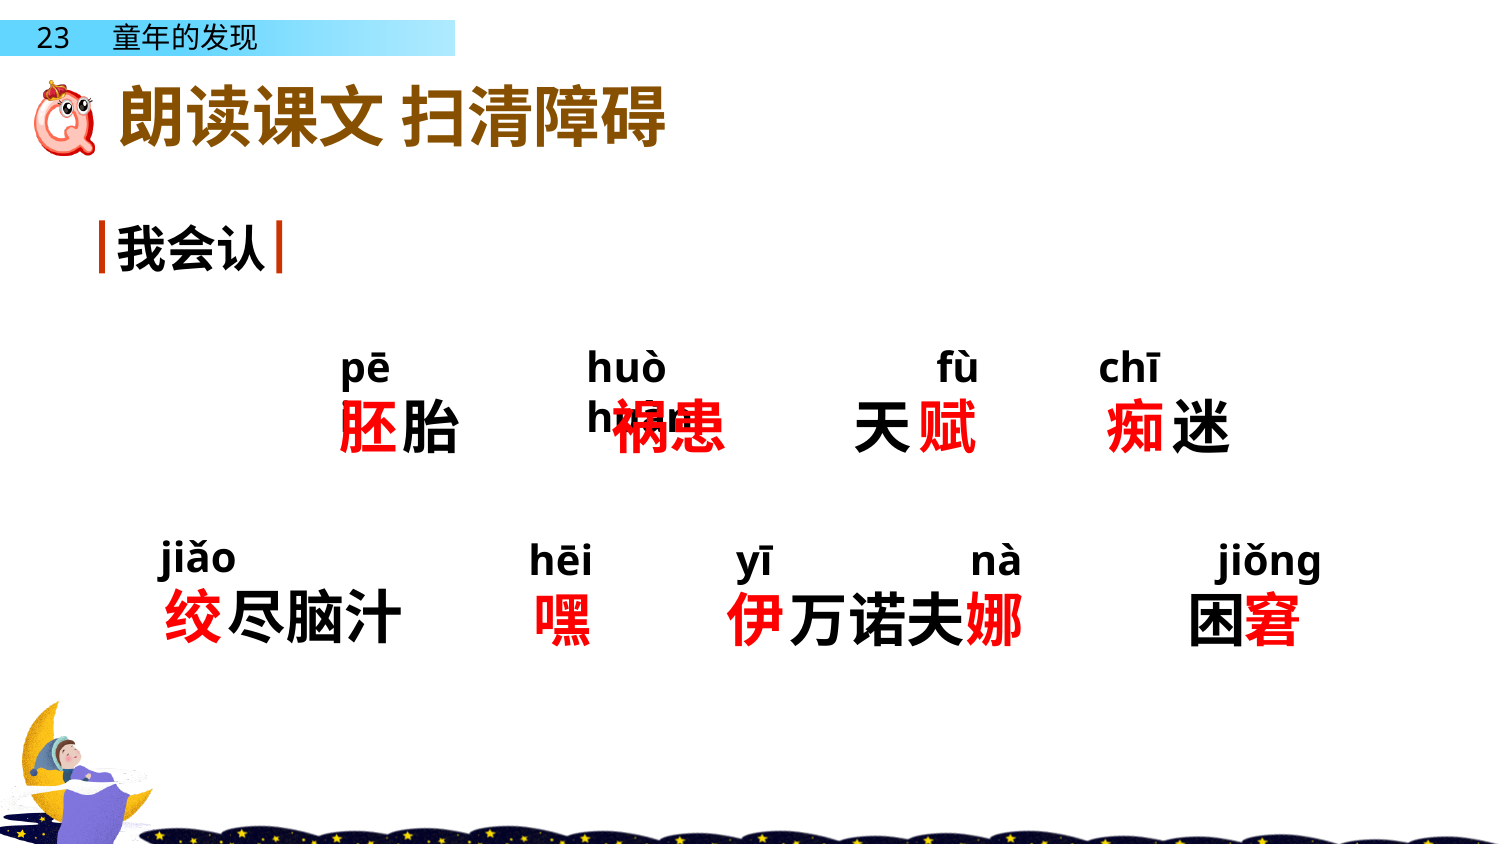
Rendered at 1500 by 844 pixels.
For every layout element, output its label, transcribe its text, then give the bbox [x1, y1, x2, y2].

text_box hēi [517, 528, 691, 590]
picture [34, 79, 95, 156]
text_box 赋 [927, 382, 993, 468]
text_box 嘿 [518, 575, 607, 661]
text_box jiǒng [1206, 528, 1380, 590]
text_box 朗读课文 扫清障碍 [107, 69, 769, 161]
text_box 绞 [149, 572, 213, 657]
text_box 迷 [1157, 382, 1246, 468]
text_box jiǎo [148, 525, 254, 587]
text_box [98, 211, 290, 284]
text_box 窘 [1228, 575, 1317, 661]
text_box 祸患 [596, 382, 743, 468]
text_box 娜 [950, 575, 1039, 661]
text_box 痴 [1091, 382, 1157, 468]
text_box 胎 [413, 382, 476, 468]
text_box 尽脑汁 [213, 572, 418, 657]
text_box chī [1087, 335, 1195, 397]
text_box 伊 [711, 575, 775, 661]
text_box 困 [1172, 575, 1228, 661]
text_box 万诺夫 [775, 575, 950, 661]
text_box pēi [328, 335, 415, 447]
text_box nà [958, 528, 1097, 590]
text_box 天 [838, 382, 927, 468]
picture [0, 693, 1500, 844]
text_box yī [724, 528, 803, 575]
text_box 胚 [324, 382, 413, 468]
text_box fù [924, 335, 1026, 397]
text_box huò huàn [574, 335, 798, 447]
